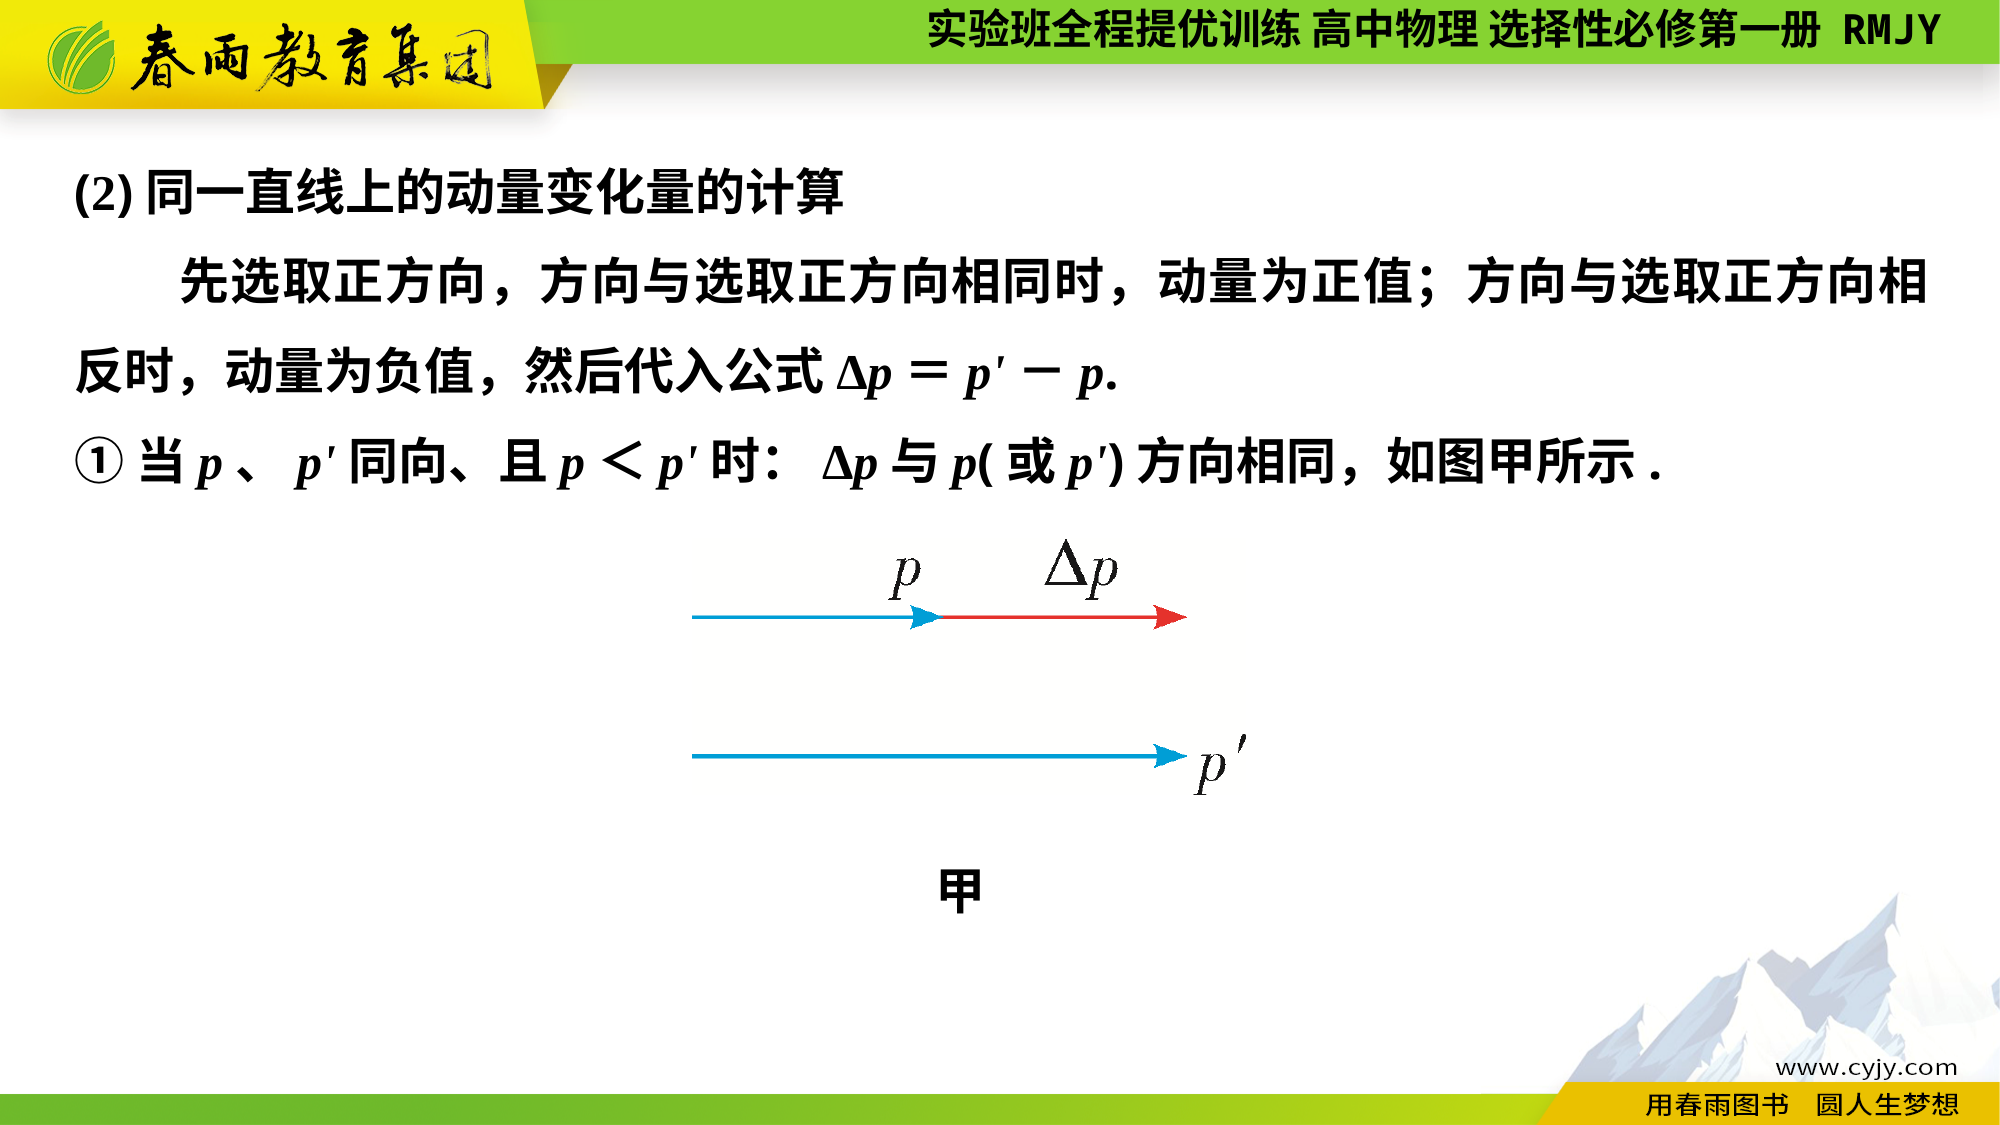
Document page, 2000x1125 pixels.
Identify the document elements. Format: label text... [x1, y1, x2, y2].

list (2)同一直线上的动量变化量的计算 先选取正方向，方向与选取正方向相同时，动量为正值；方向与选取正方向相反时，动量为负值，然后代入公式Δp＝p'－p. ①当p、p'同向、且p＜p'时：Δp与p(或p')方向相同，如图甲所示. [59, 122, 1944, 502]
picture [0, 0, 2000, 1125]
text_box 甲 [920, 822, 1001, 927]
